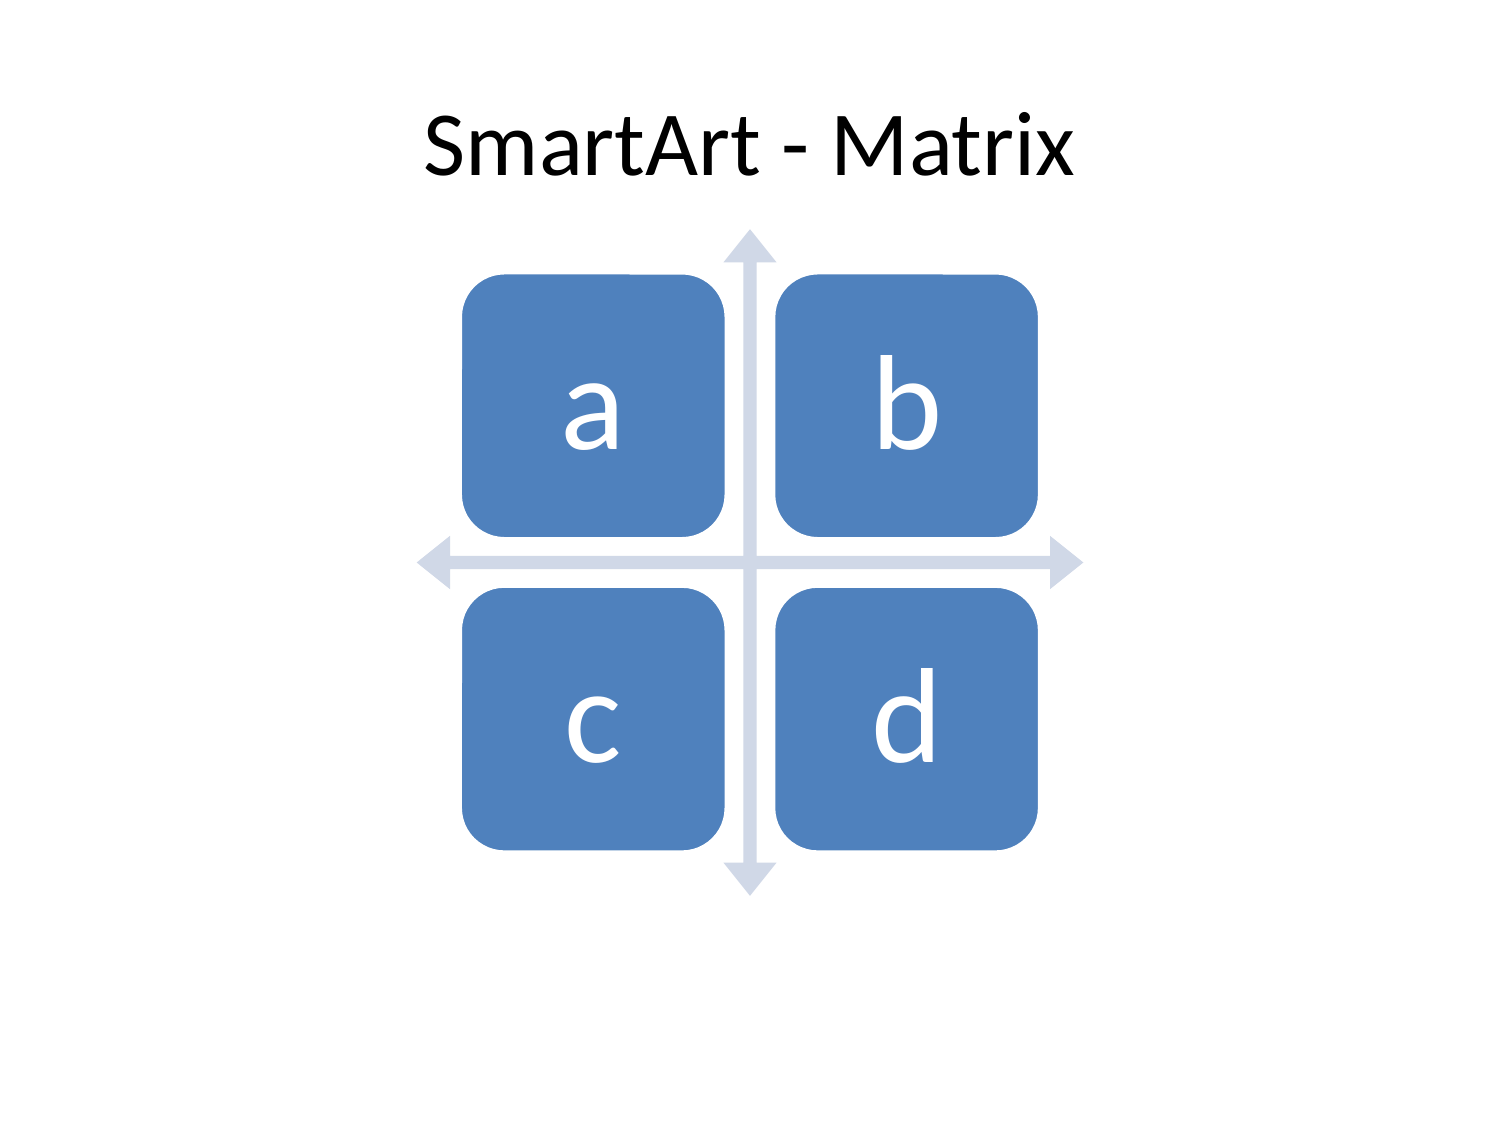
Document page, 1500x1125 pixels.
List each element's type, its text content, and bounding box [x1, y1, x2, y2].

title SmartArt - Matrix [75, 45, 1425, 233]
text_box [249, 228, 1251, 897]
